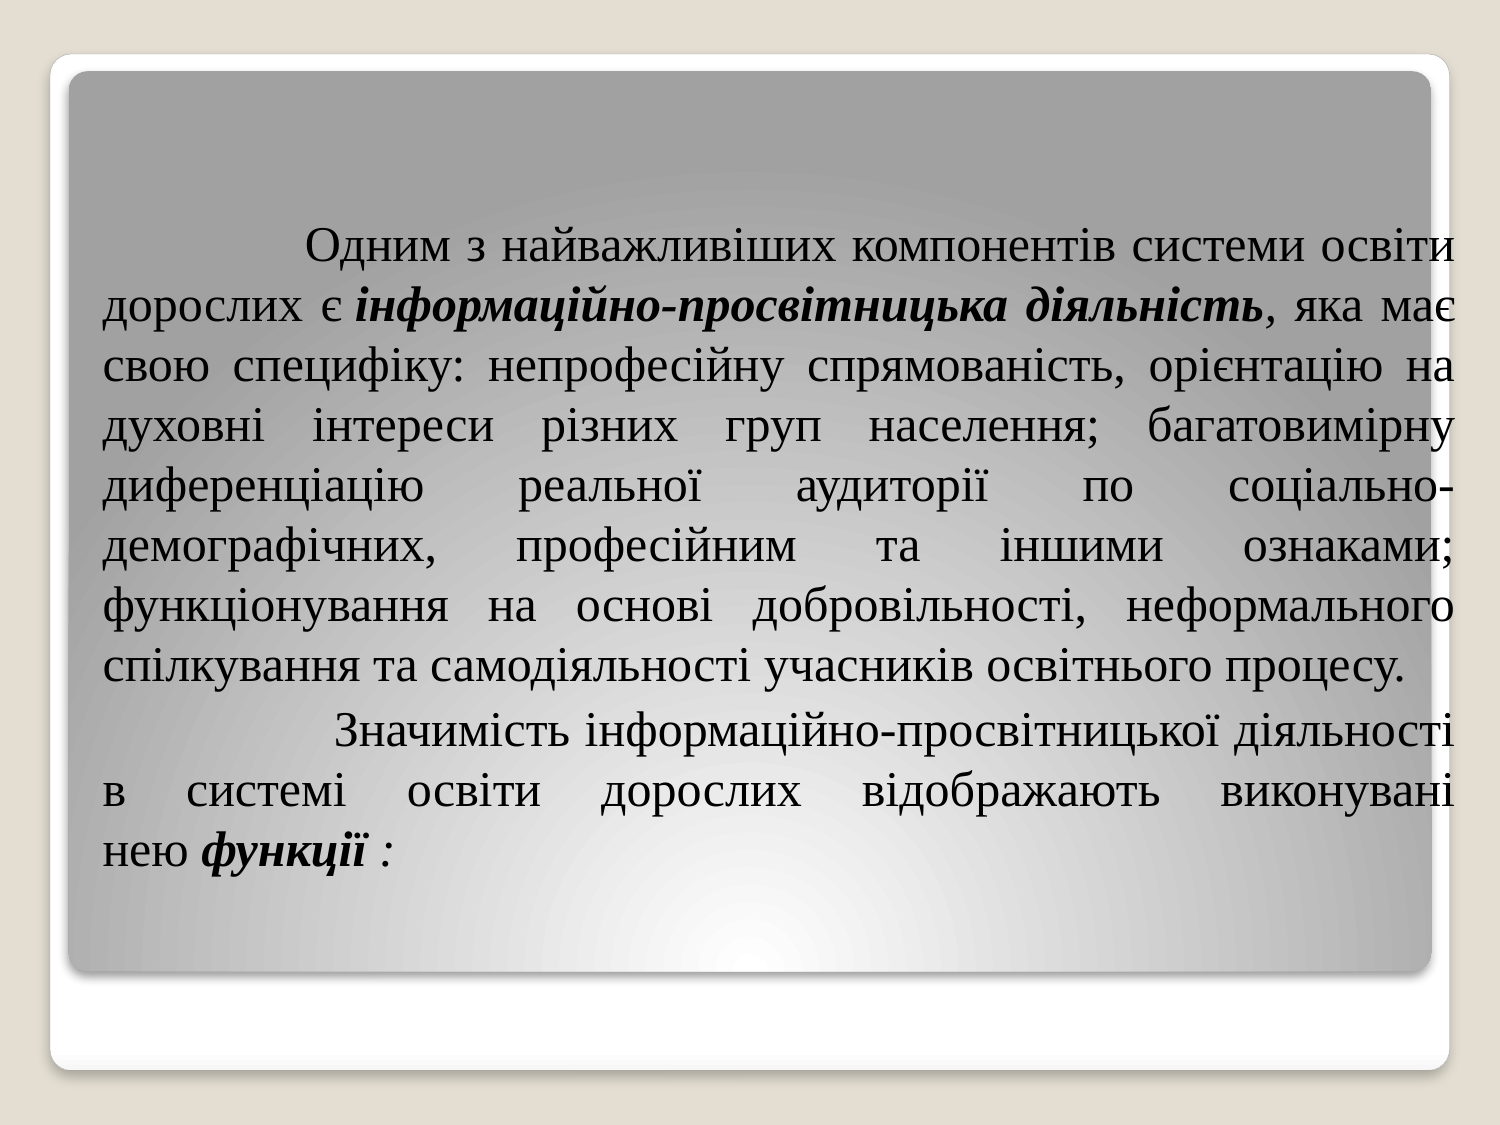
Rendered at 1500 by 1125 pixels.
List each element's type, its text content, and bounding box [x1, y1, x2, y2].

list Одним з найважливіших компонентів системи освіти дорослих є інформаційно-просвітницька діяльність, яка має свою специфіку: непрофесійну спрямованість, орієнтацію на духовні інтереси різних груп населення; багатовимірну диференціацію реальної аудиторії по соціально-демографічних, професійним та іншими ознаками; функціонування на основі добровільності, неформального спілкування та самодіяльності учасників освітнього процесу. Значимість інформаційно-просвітницької діяльності в системі освіти дорослих відображають виконувані нею функції : [72, 196, 1471, 1045]
